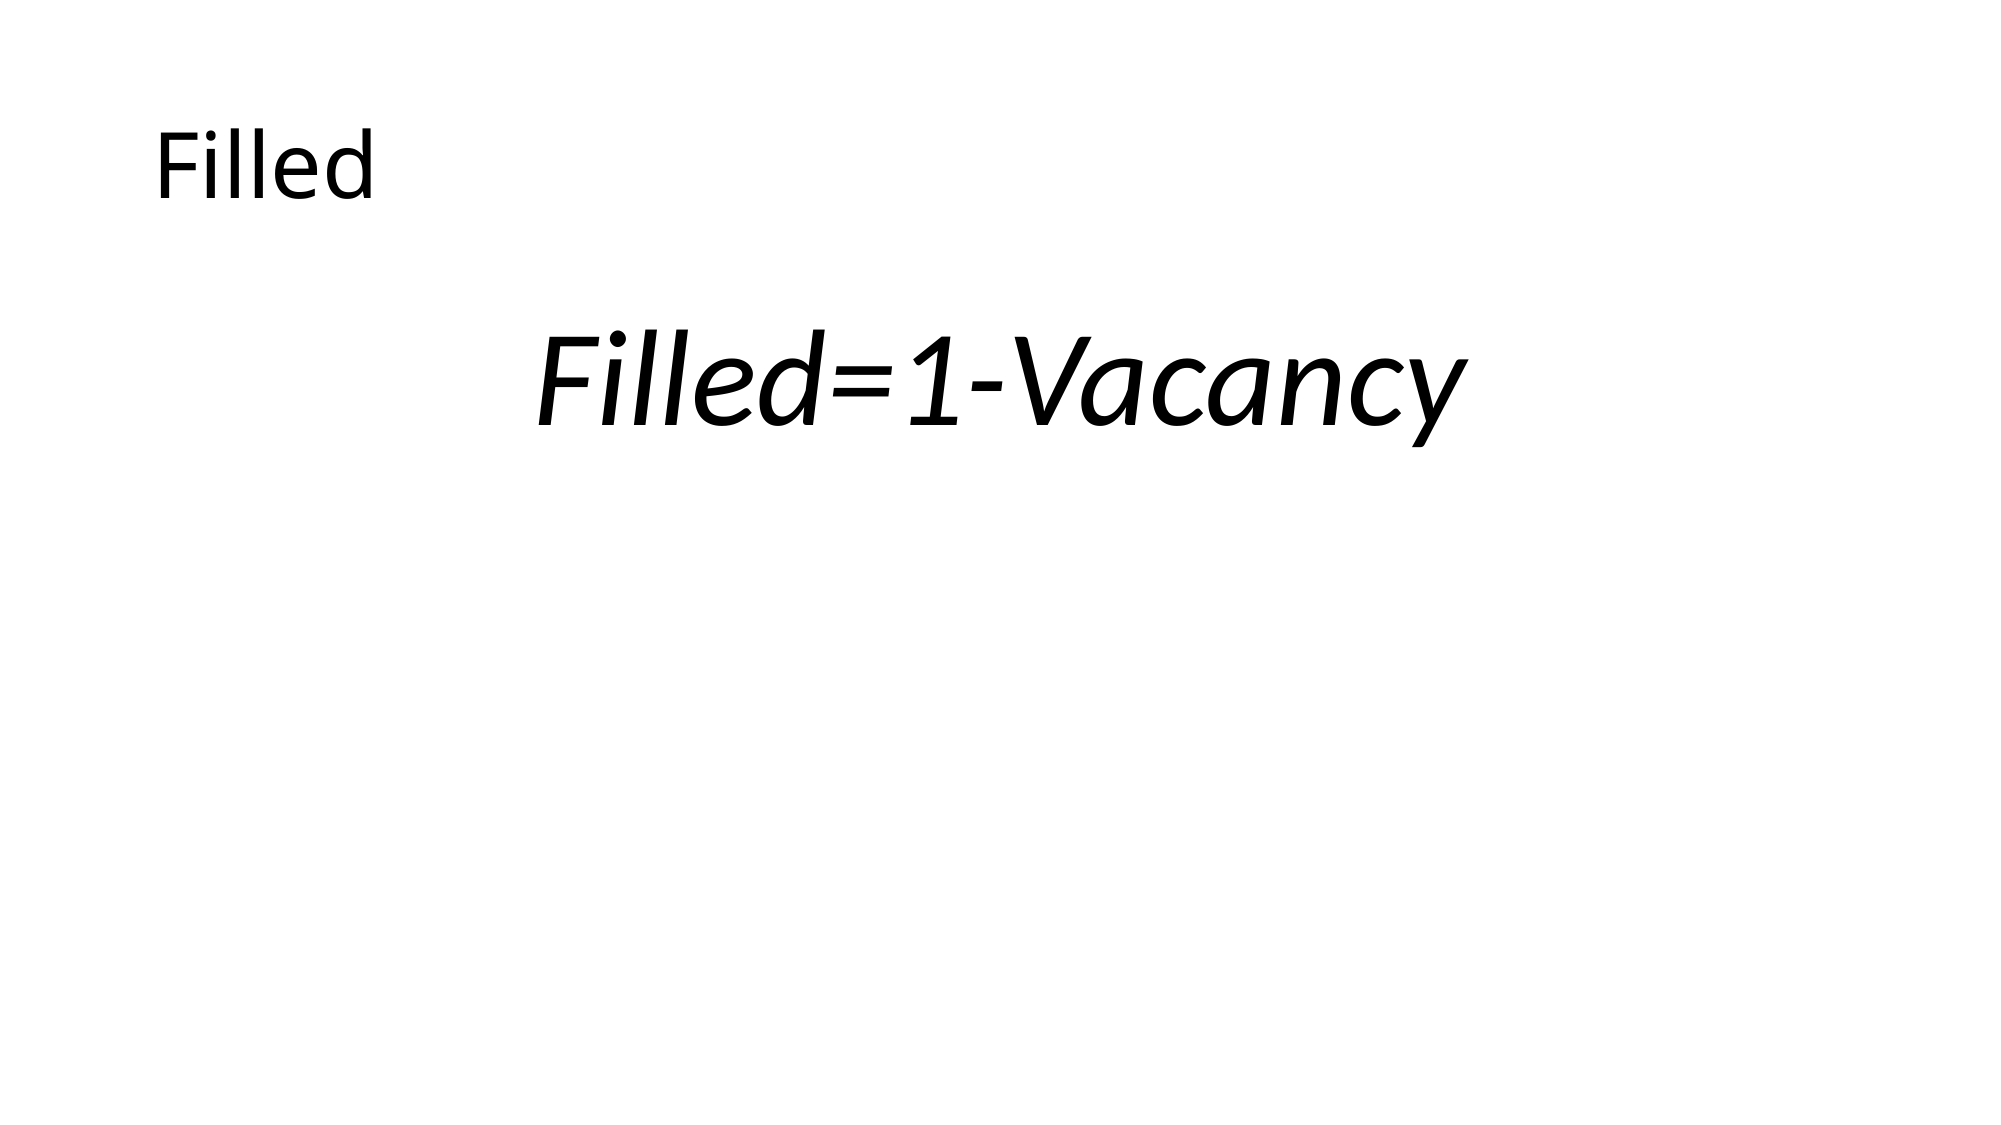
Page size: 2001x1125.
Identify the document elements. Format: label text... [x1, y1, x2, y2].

list Filled=1-Vacancy [137, 299, 1863, 1014]
title Filled [137, 59, 1863, 278]
